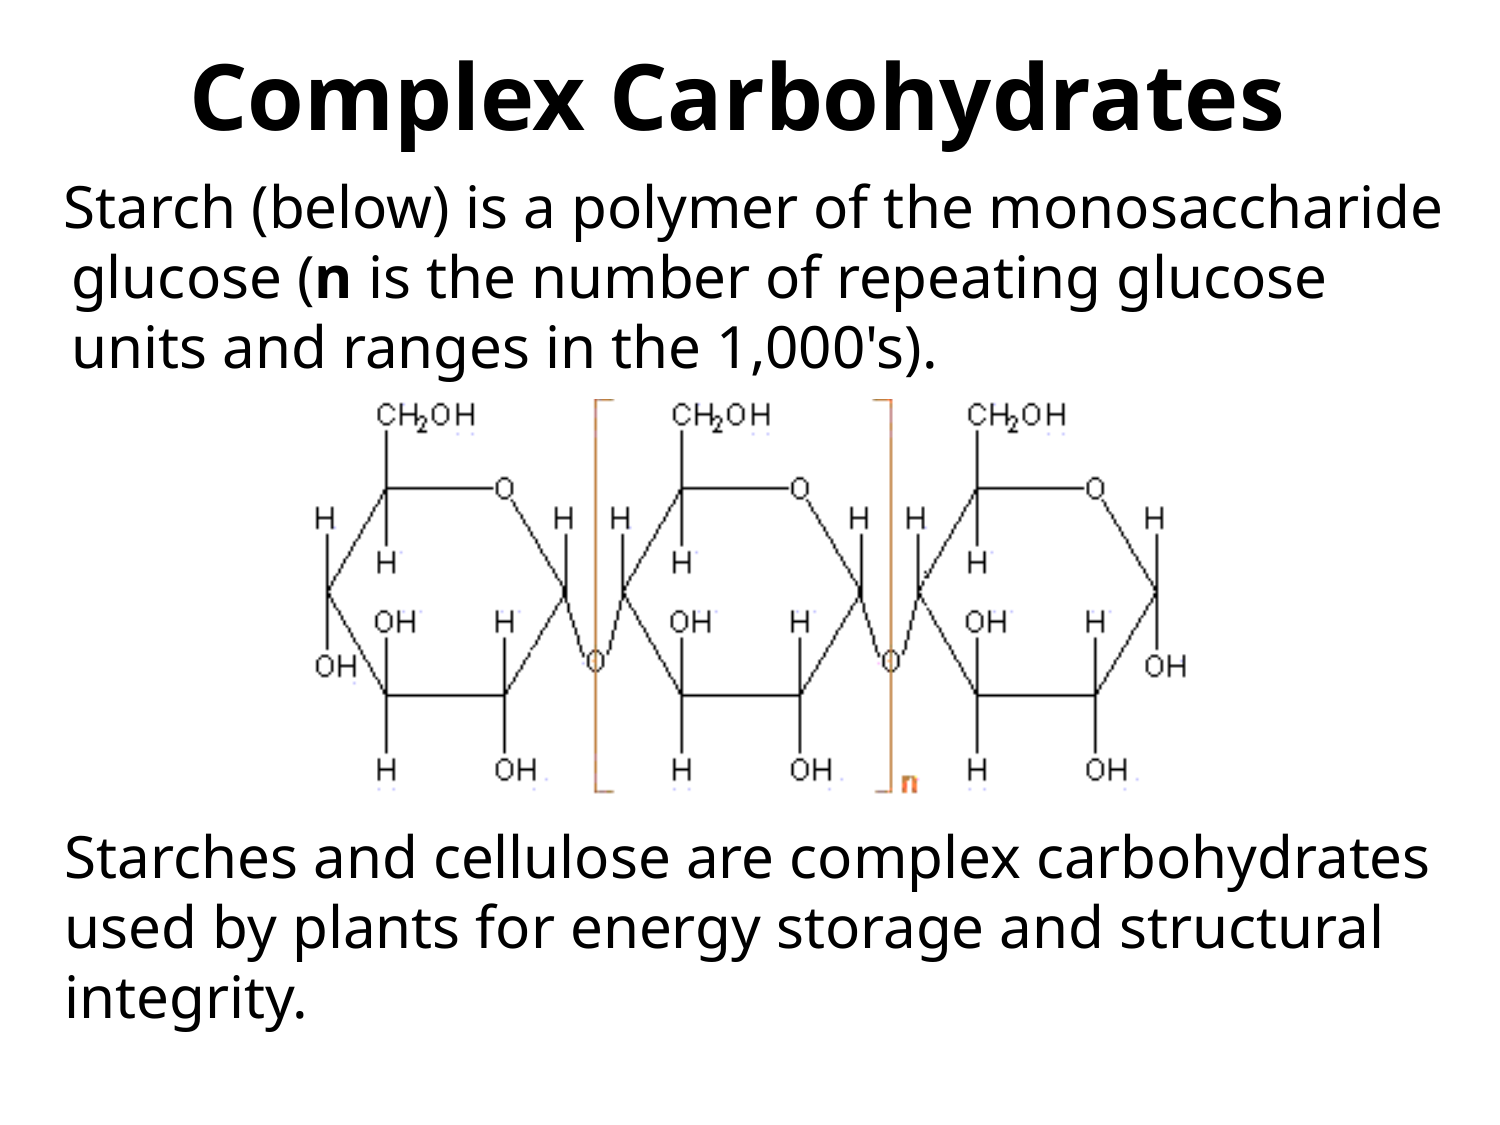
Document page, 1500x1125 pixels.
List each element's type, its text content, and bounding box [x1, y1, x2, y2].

title Complex Carbohydrates [74, 0, 1426, 162]
list Starch (below) is a polymer of the monosaccharide glucose (n is the number of repeating glucose units and ranges in the 1,000's). [0, 162, 1463, 476]
text_box Starches and cellulose are complex carbohydrates used by plants for energy storage and structural integrity. [49, 812, 1475, 1038]
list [312, 399, 1213, 806]
